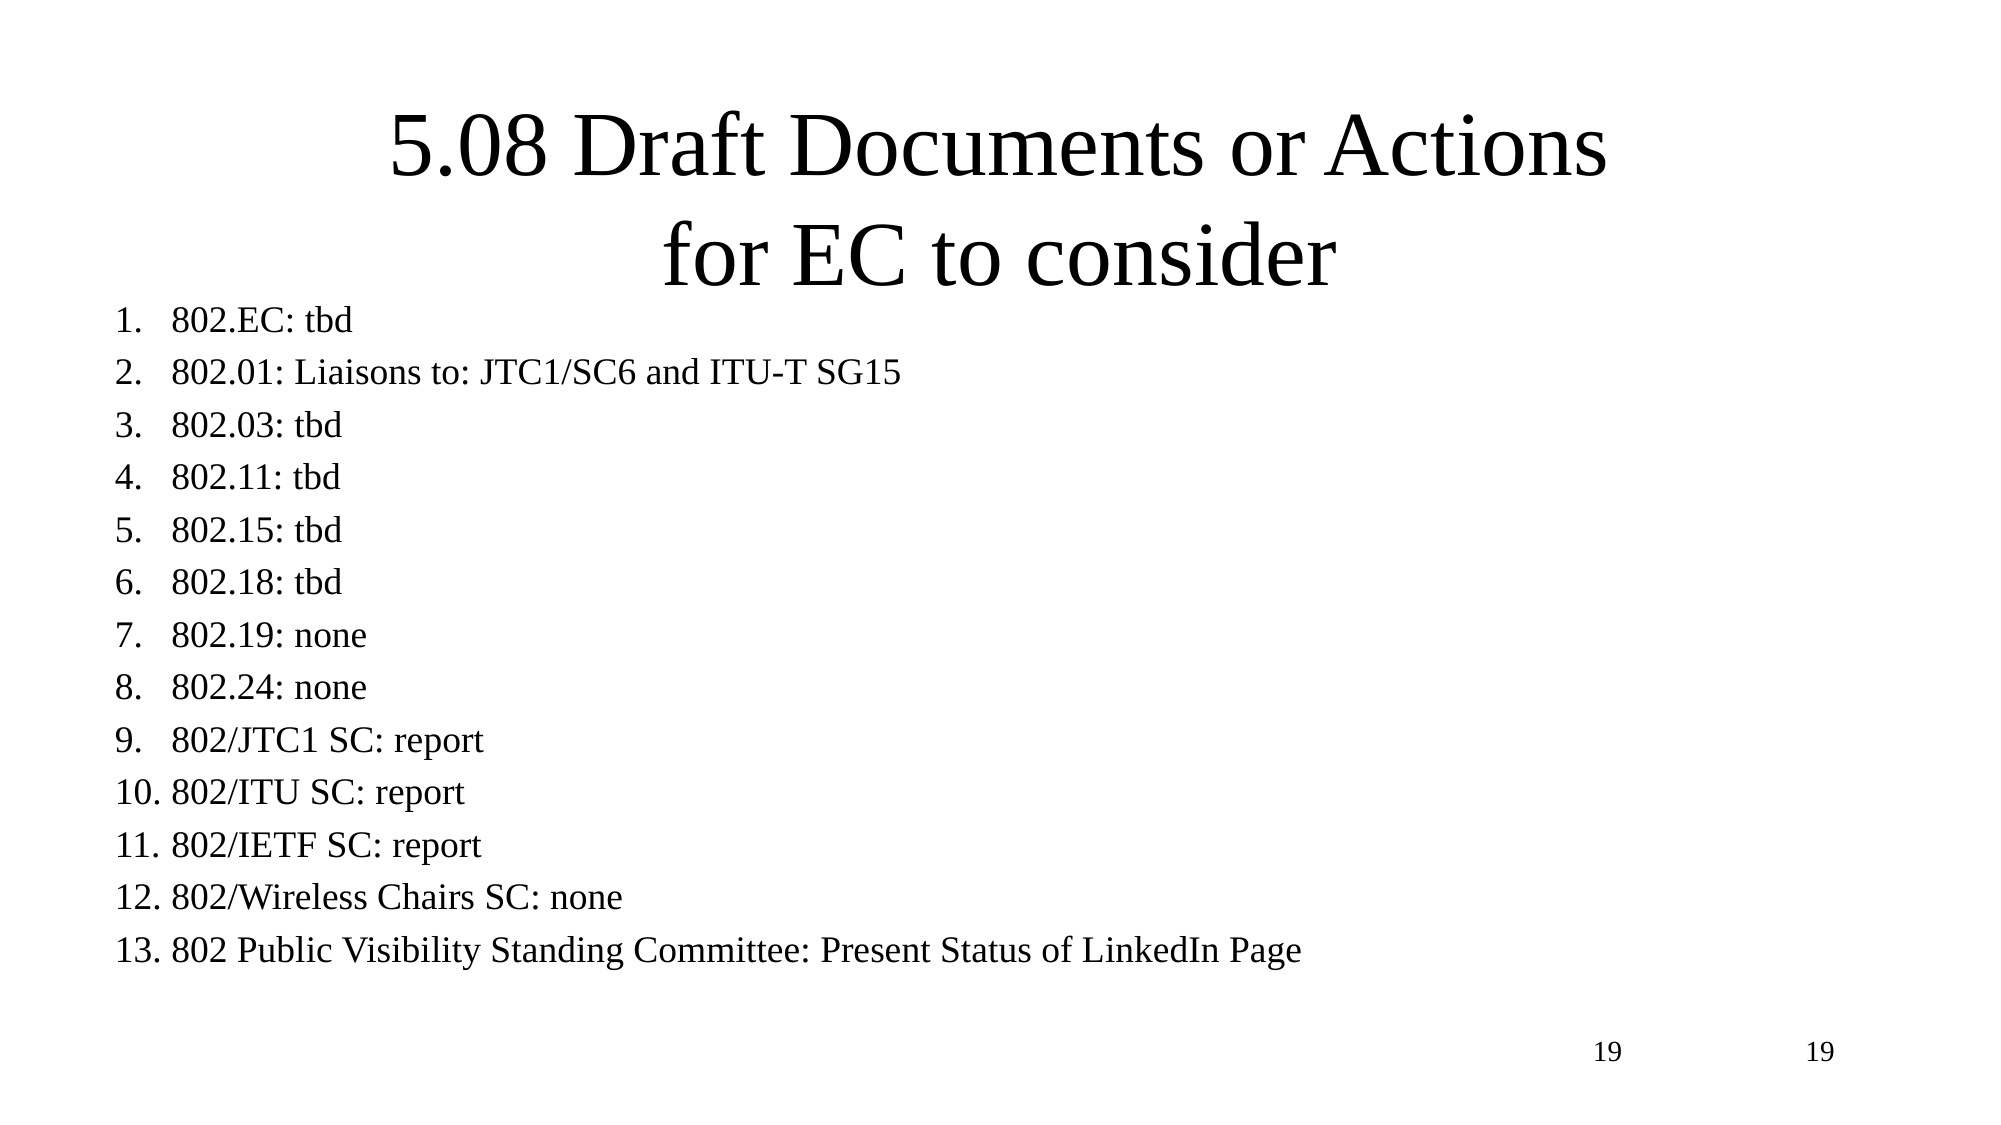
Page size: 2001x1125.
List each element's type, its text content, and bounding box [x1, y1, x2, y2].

text_box 802.EC: tbd 802.01: Liaisons to: JTC1/SC6 and ITU-T SG15 802.03: tbd 802.11: tbd 802.15: tbd 802.18: tbd 802.19: none 802.24: none 802/JTC1 SC: report 802/ITU SC: report 802/IETF SC: report 802/Wireless Chairs SC: none 802 Public Visibility Standing Committee: Present Status of LinkedIn Page [99, 287, 1800, 1025]
text_box 19 [1324, 1025, 1638, 1100]
title 5.08 Draft Documents or Actions for EC to consider [362, 99, 1638, 287]
slide_number 19 [1433, 1024, 1851, 1101]
